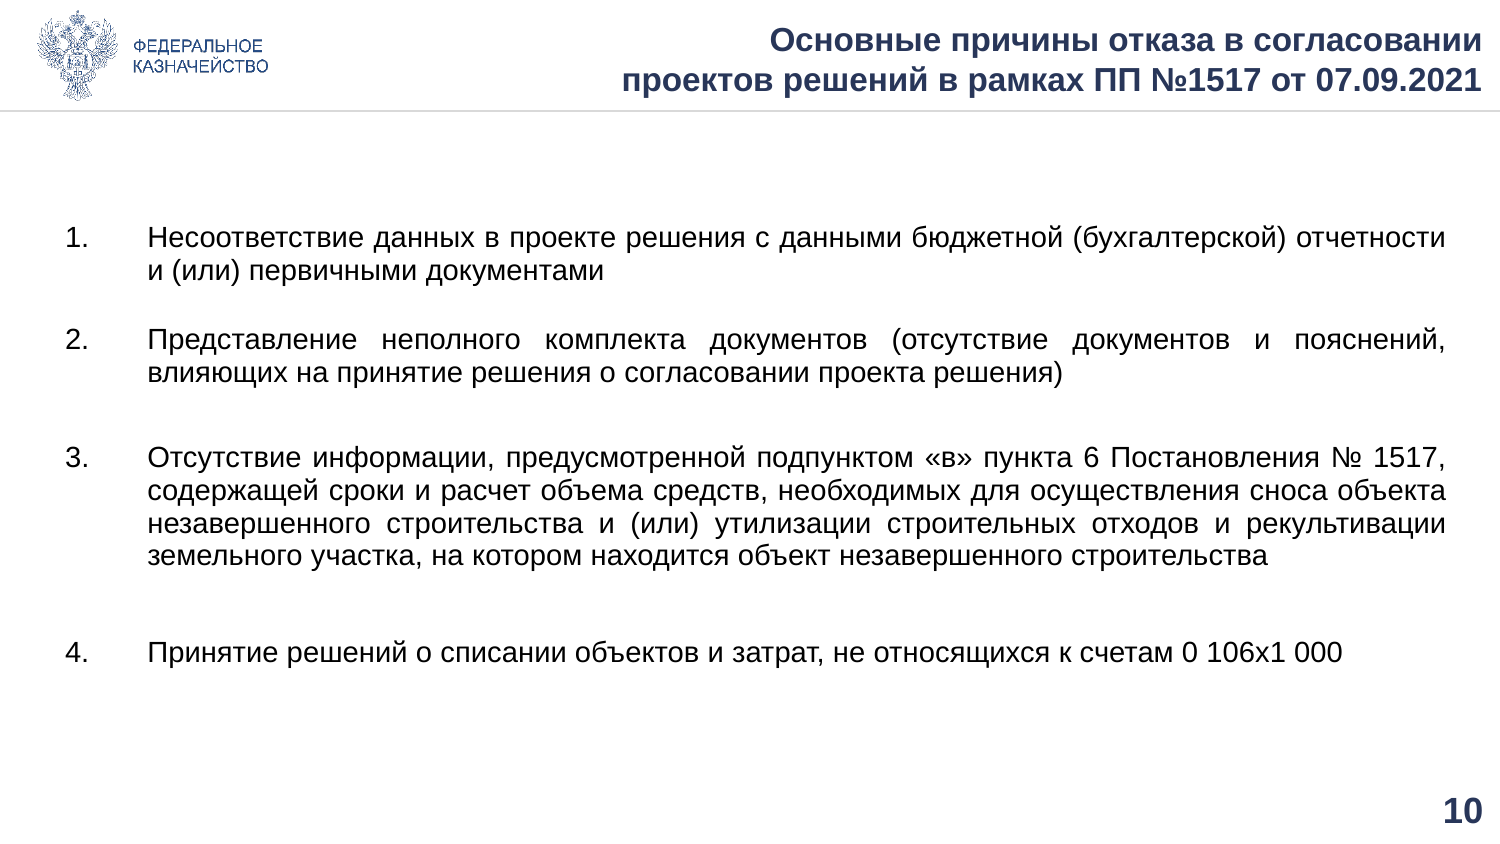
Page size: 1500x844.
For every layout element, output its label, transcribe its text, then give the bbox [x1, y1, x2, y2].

table_cell Принятие решений о списании объектов и затрат, не относящихся к счетам 0 106x1 000 [132, 628, 1463, 788]
picture [37, 10, 268, 101]
title Основные причины отказа в согласовании проектов решений в рамках ПП №1517 от 07.09.2021 [249, 18, 1484, 100]
table_cell 3. [50, 434, 132, 628]
table_cell Отсутствие информации, предусмотренной подпунктом «в» пункта 6 Постановления № 1517, содержащей сроки и расчет объема средств, необходимых для осуществления сноса объекта незавершенного строительства и (или) утилизации строительных отходов и рекультивации земельного участка, на котором находится объект незавершенного строительства [132, 434, 1463, 628]
slide_number 9 [1138, 786, 1484, 831]
table_cell 4. [50, 628, 132, 788]
table_header Несоответствие данных в проекте решения с данными бюджетной (бухгалтерской) отчетности и (или) первичными документами [132, 213, 1463, 316]
table_cell 2. [50, 316, 132, 434]
table_cell Представление неполного комплекта документов (отсутствие документов и пояснений, влияющих на принятие решения о согласовании проекта решения) [132, 316, 1463, 434]
table_header 1. [50, 213, 132, 316]
